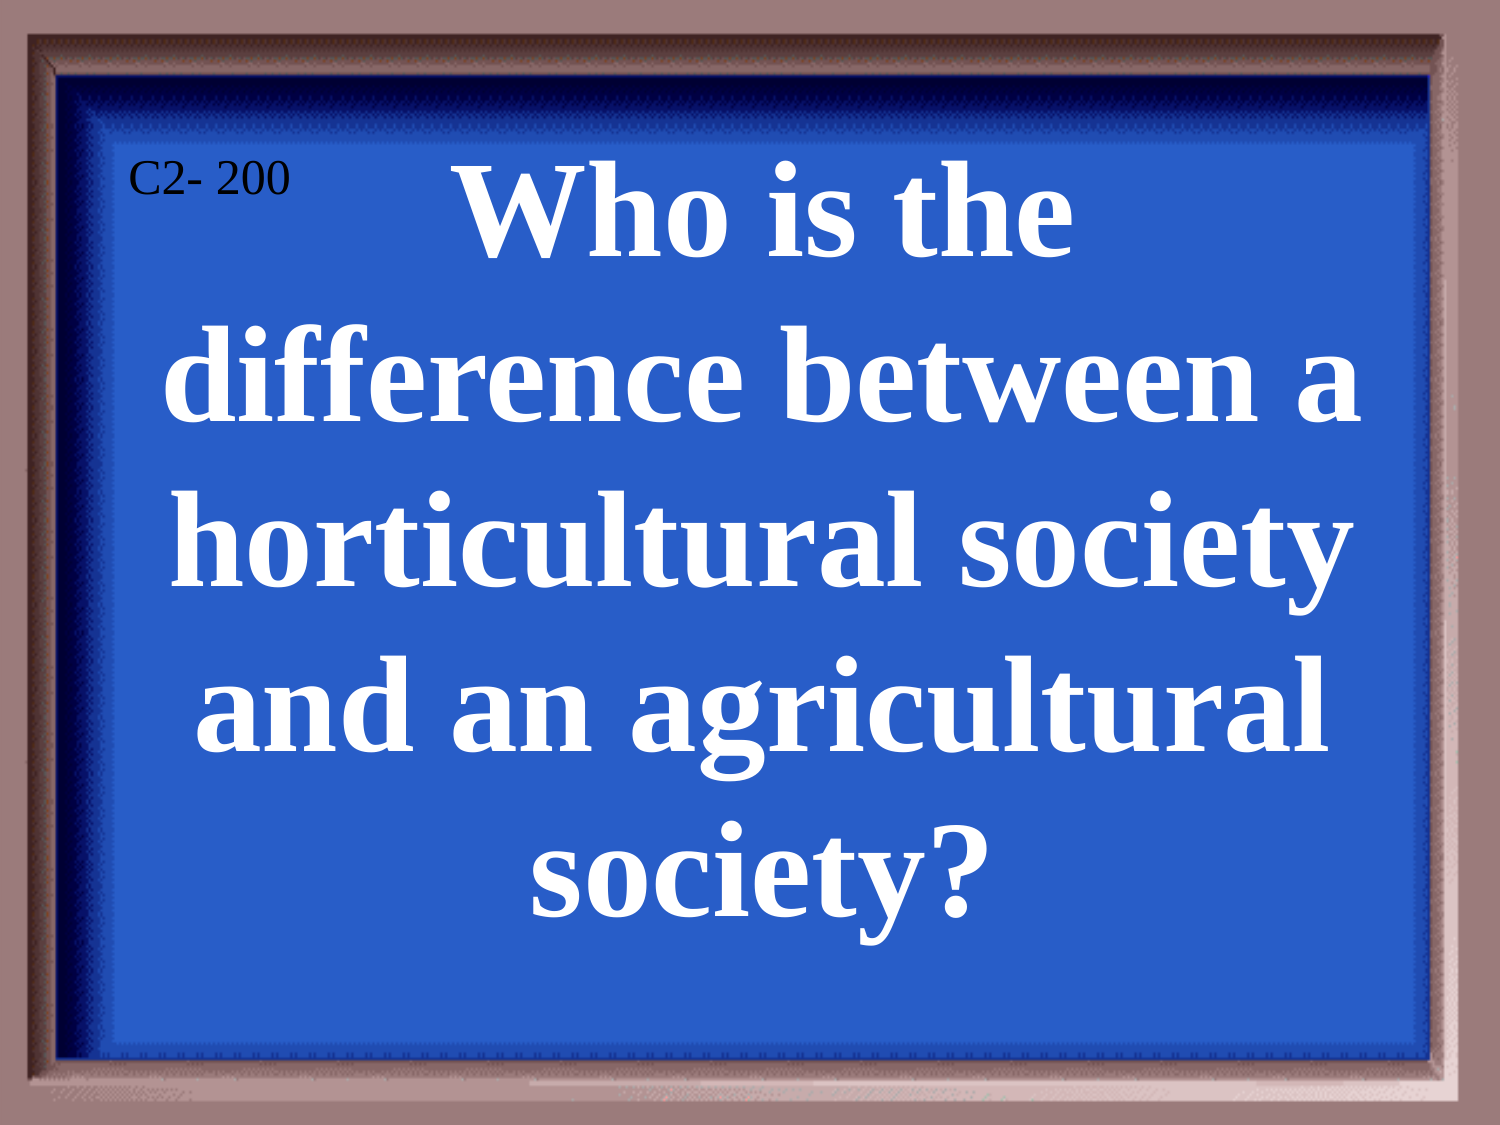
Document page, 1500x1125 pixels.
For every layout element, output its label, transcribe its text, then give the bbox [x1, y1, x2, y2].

picture [0, 0, 1500, 1125]
text_box C2- 200 [113, 137, 306, 213]
title Who is the difference between a horticultural society and an agricultural society? [125, 437, 1400, 625]
